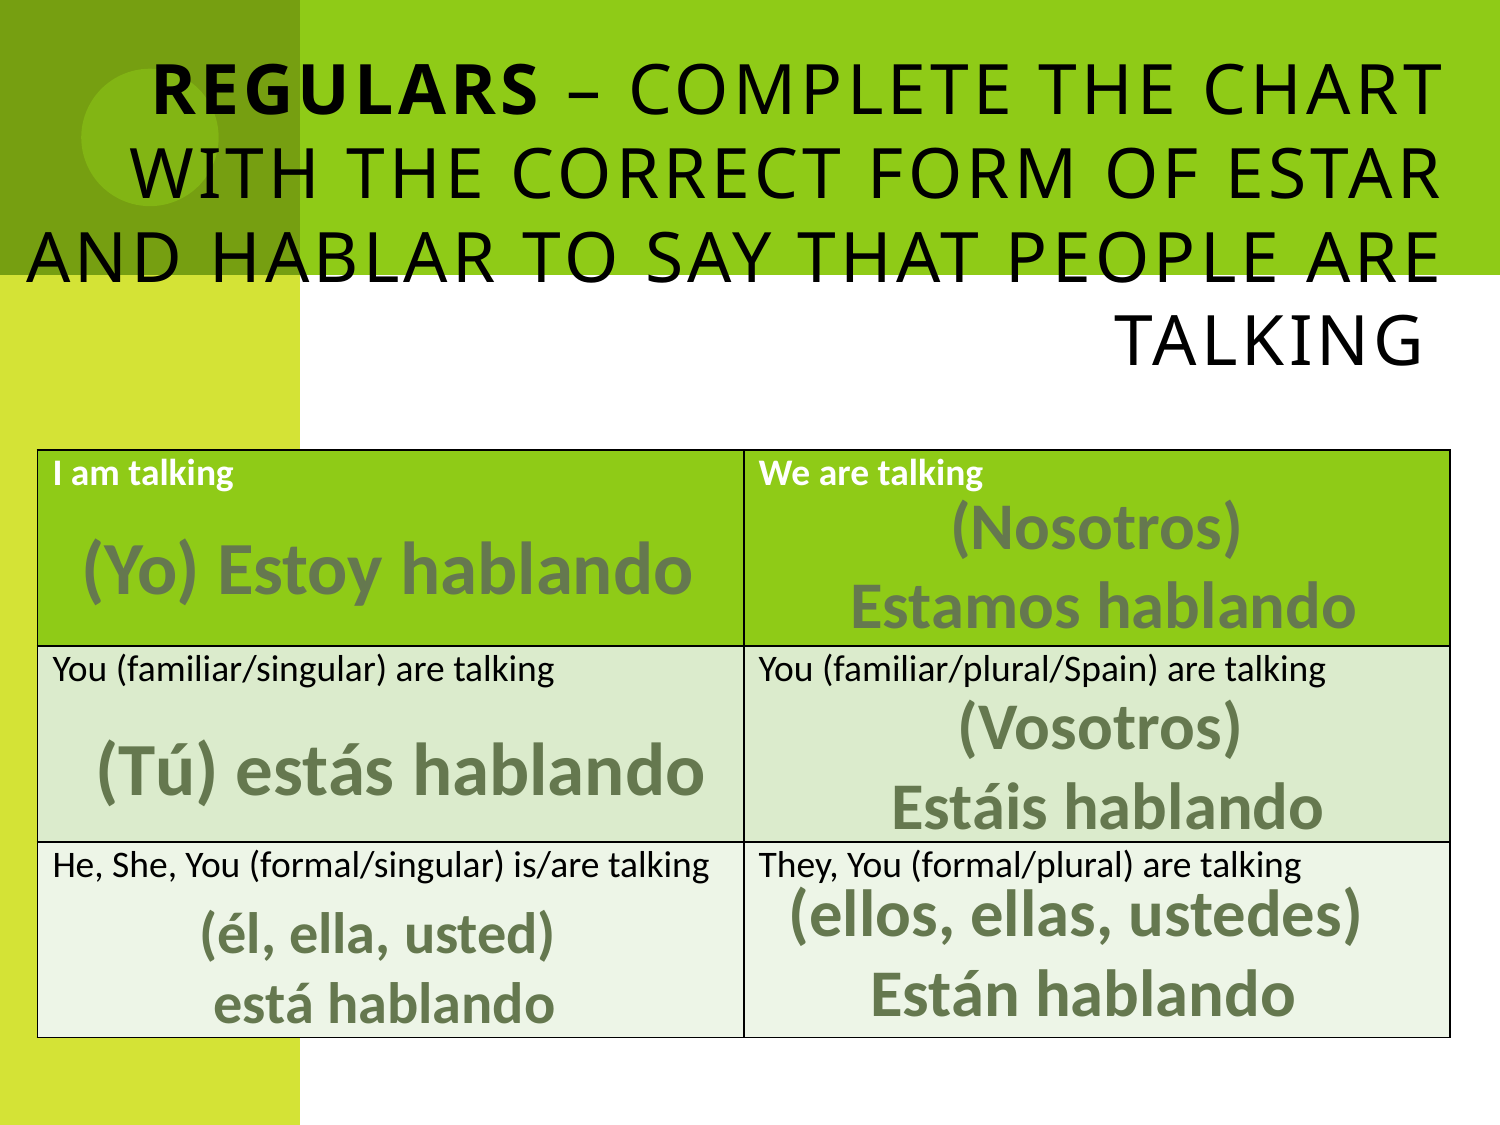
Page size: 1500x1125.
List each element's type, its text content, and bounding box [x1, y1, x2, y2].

table_header We are talking [745, 451, 1449, 645]
text_box (él, ella, usted) está hablando [9, 887, 760, 1043]
text_box (Tú) estás hablando [80, 712, 721, 818]
text_box (Nosotros) Estamos hablando [835, 474, 1374, 650]
table_cell You (familiar/singular) are talking [38, 647, 743, 841]
text_box (Yo) Estoy hablando [66, 512, 710, 618]
text_box (ellos, ellas, ustedes) Están hablando [773, 862, 1394, 1038]
table_cell They, You (formal/plural) are talking [745, 843, 1449, 1037]
text_box (Vosotros) Estáis hablando [876, 674, 1341, 850]
table_header I am talking [38, 451, 743, 645]
table_cell He, She, You (formal/singular) is/are talking [38, 843, 743, 887]
title REGULARS – Complete the chart with the correct form of ESTAR and HABLAR to say that people are talking [0, 37, 1463, 388]
table_cell You (familiar/plural/Spain) are talking [745, 647, 1449, 841]
